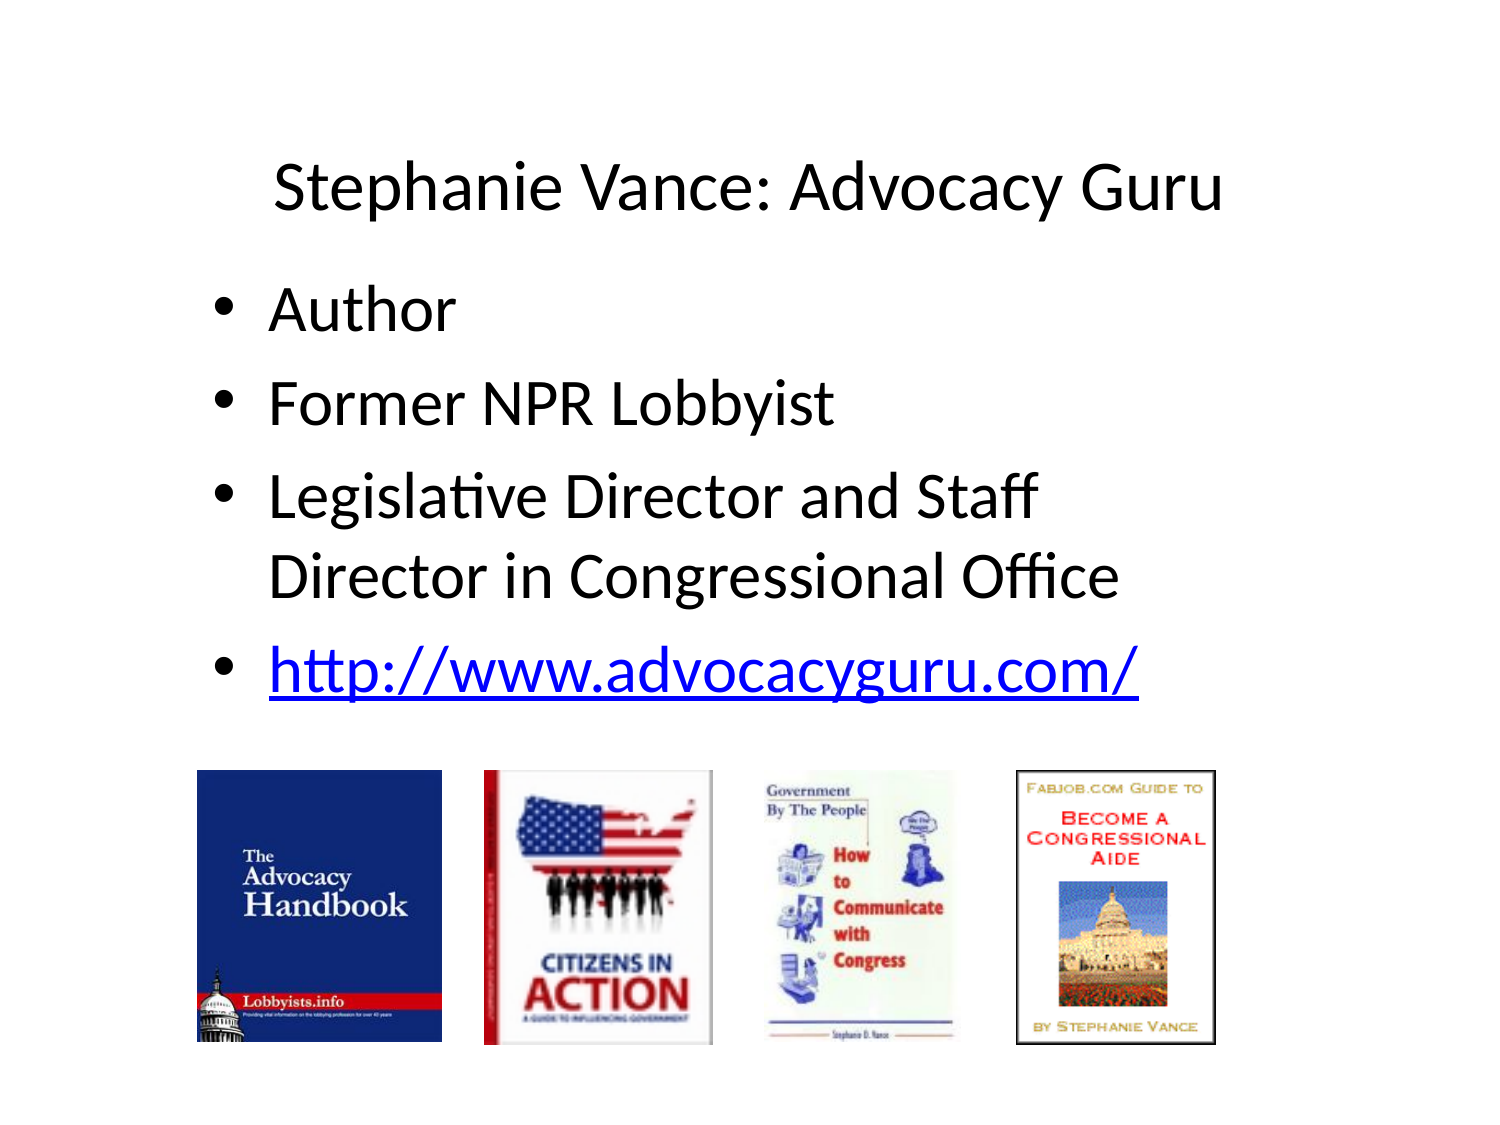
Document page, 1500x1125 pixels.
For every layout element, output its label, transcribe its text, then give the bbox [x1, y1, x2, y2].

picture [1016, 770, 1216, 1046]
title Stephanie Vance: Advocacy Guru [75, 45, 1425, 233]
picture [763, 770, 961, 1042]
picture [484, 770, 713, 1046]
list Author Former NPR Lobbyist Legislative Director and Staff Director in Congressional Office http://www.advocacyguru.com/ [197, 257, 1245, 908]
picture [197, 770, 442, 1042]
